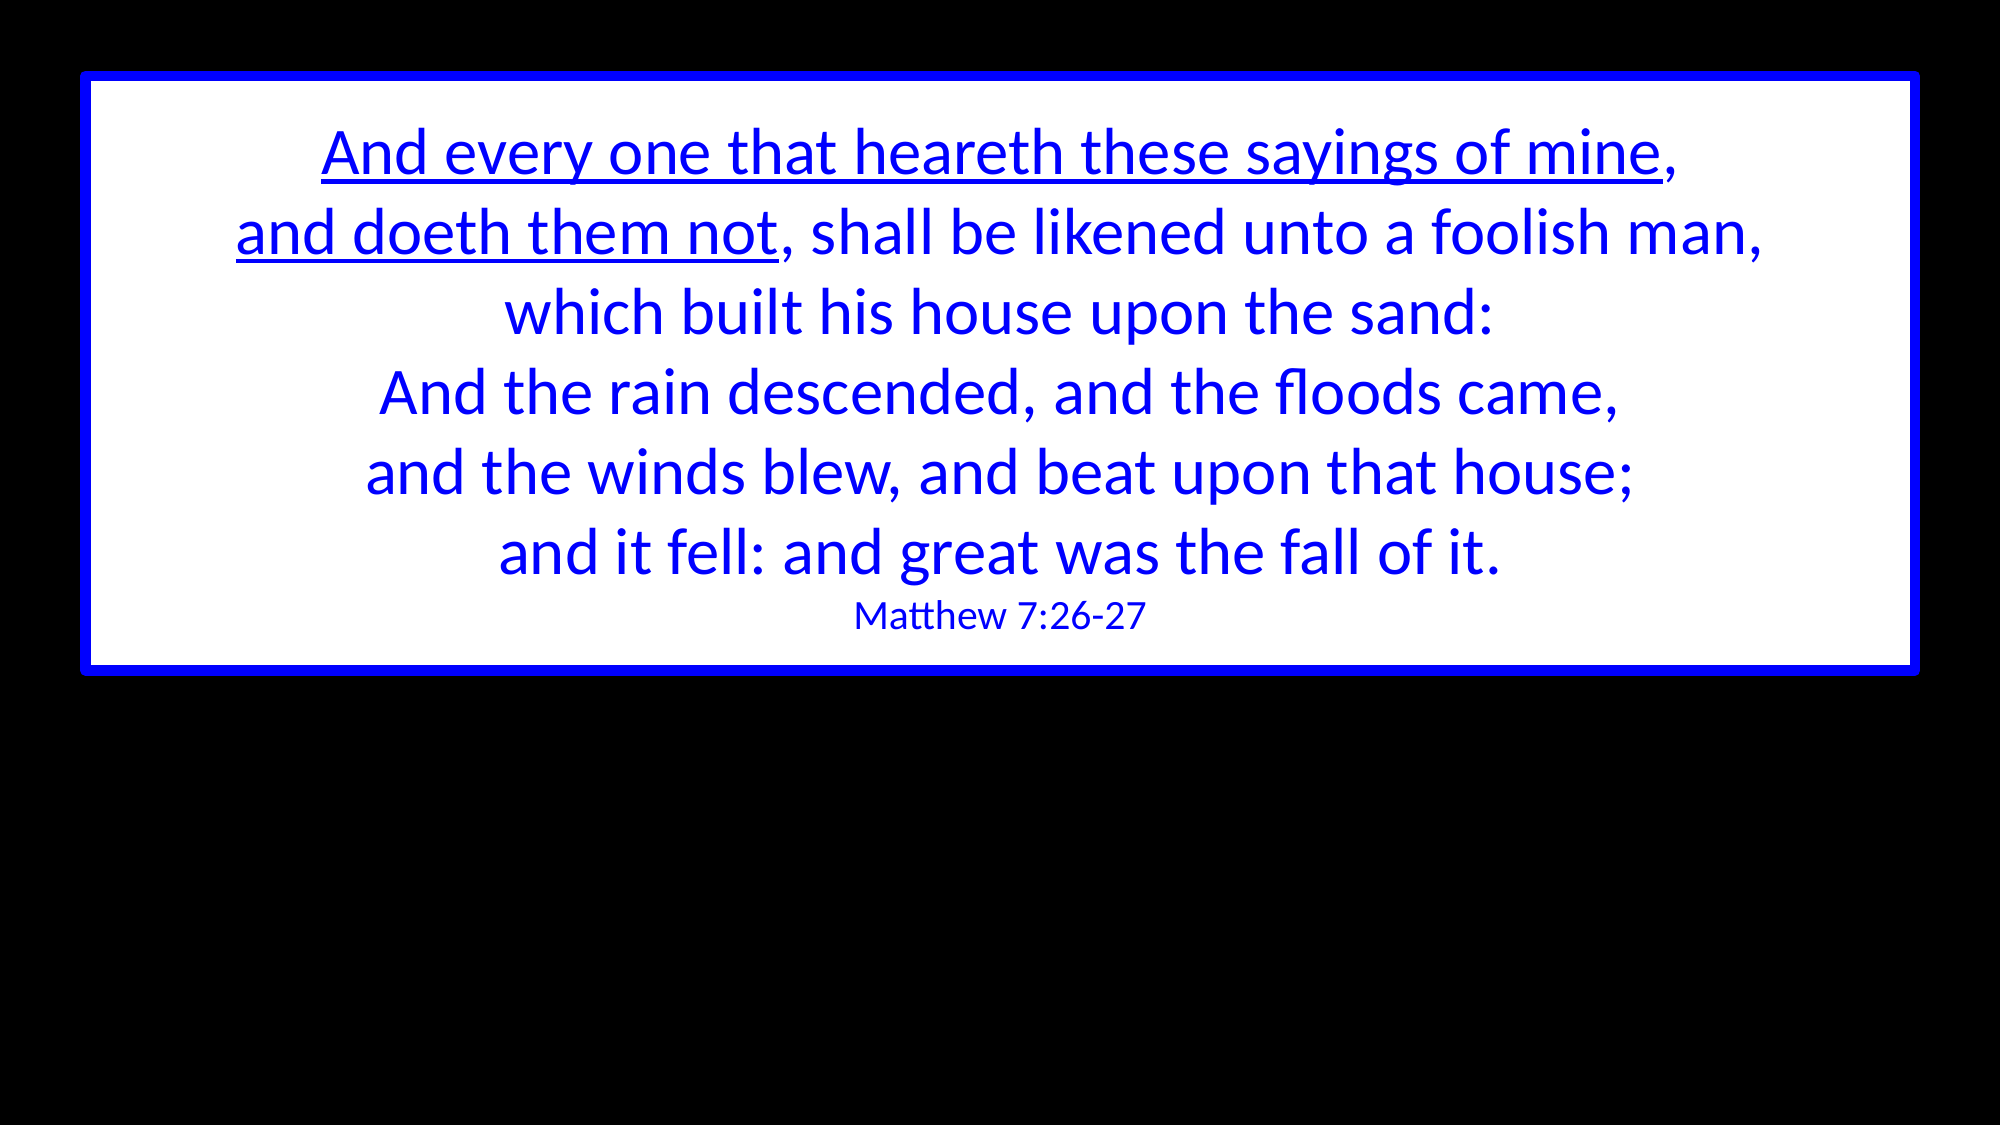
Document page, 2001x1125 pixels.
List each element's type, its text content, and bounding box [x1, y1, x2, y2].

text_box And every one that heareth these sayings of mine, and doeth them not, shall be likened unto a foolish man, which built his house upon the sand: And the rain descended, and the floods came, and the winds blew, and beat upon that house; and it fell: and great was the fall of it. Matthew 7:26-27 [85, 75, 1915, 671]
